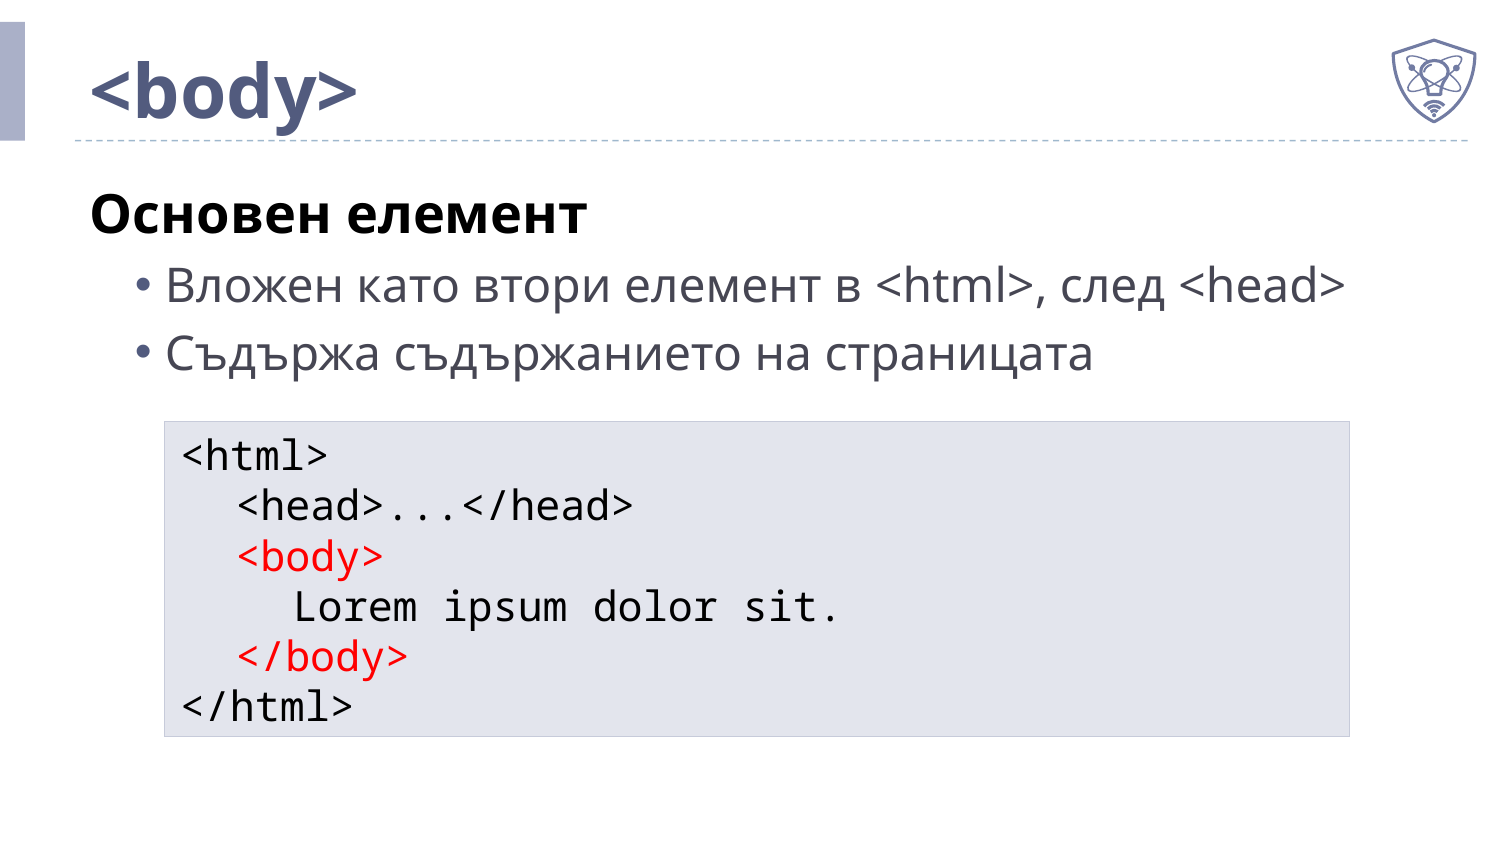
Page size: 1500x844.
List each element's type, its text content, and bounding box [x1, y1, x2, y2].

title <body> [75, 18, 1475, 141]
text_box <html> <head>...</head> <body> Lorem ipsum dolor sit. </body> </html> [164, 421, 1350, 737]
list Основен елемент Вложен като втори елемент в <html>, след <head> Съдържа съдържанието на страницата [75, 171, 1475, 835]
